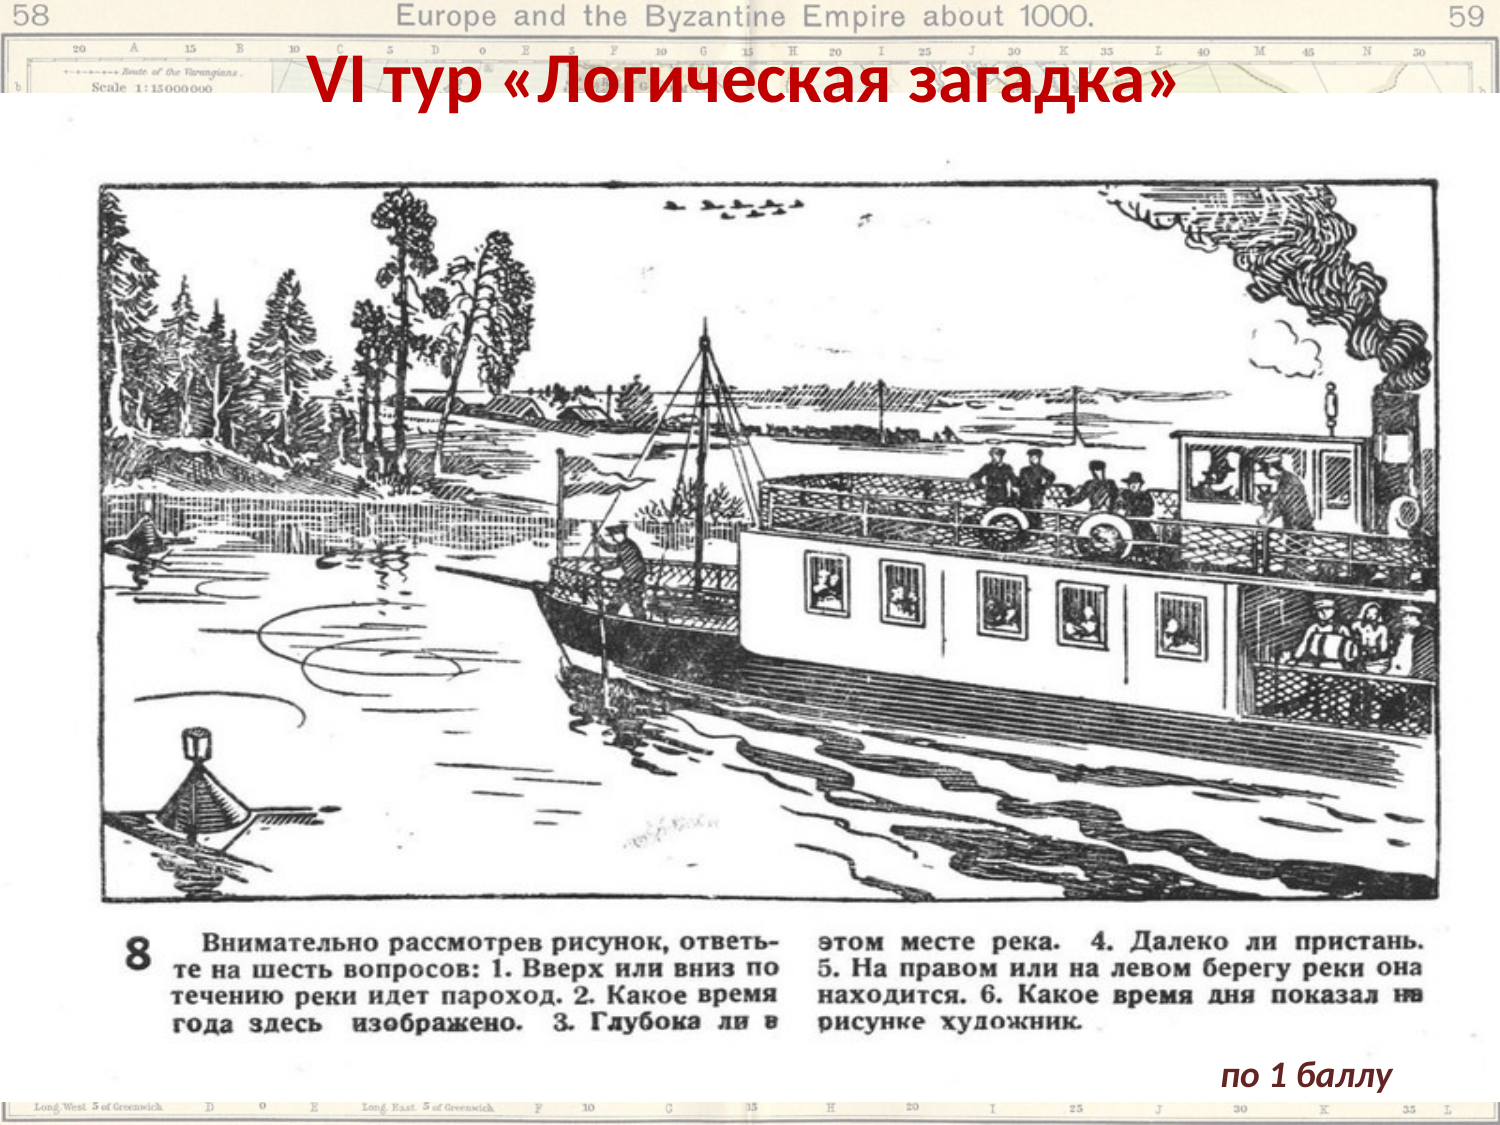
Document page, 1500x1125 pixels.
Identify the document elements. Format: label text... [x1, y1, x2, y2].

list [0, 93, 1500, 1102]
title VI тур «Логическая загадка» [70, 23, 1421, 92]
